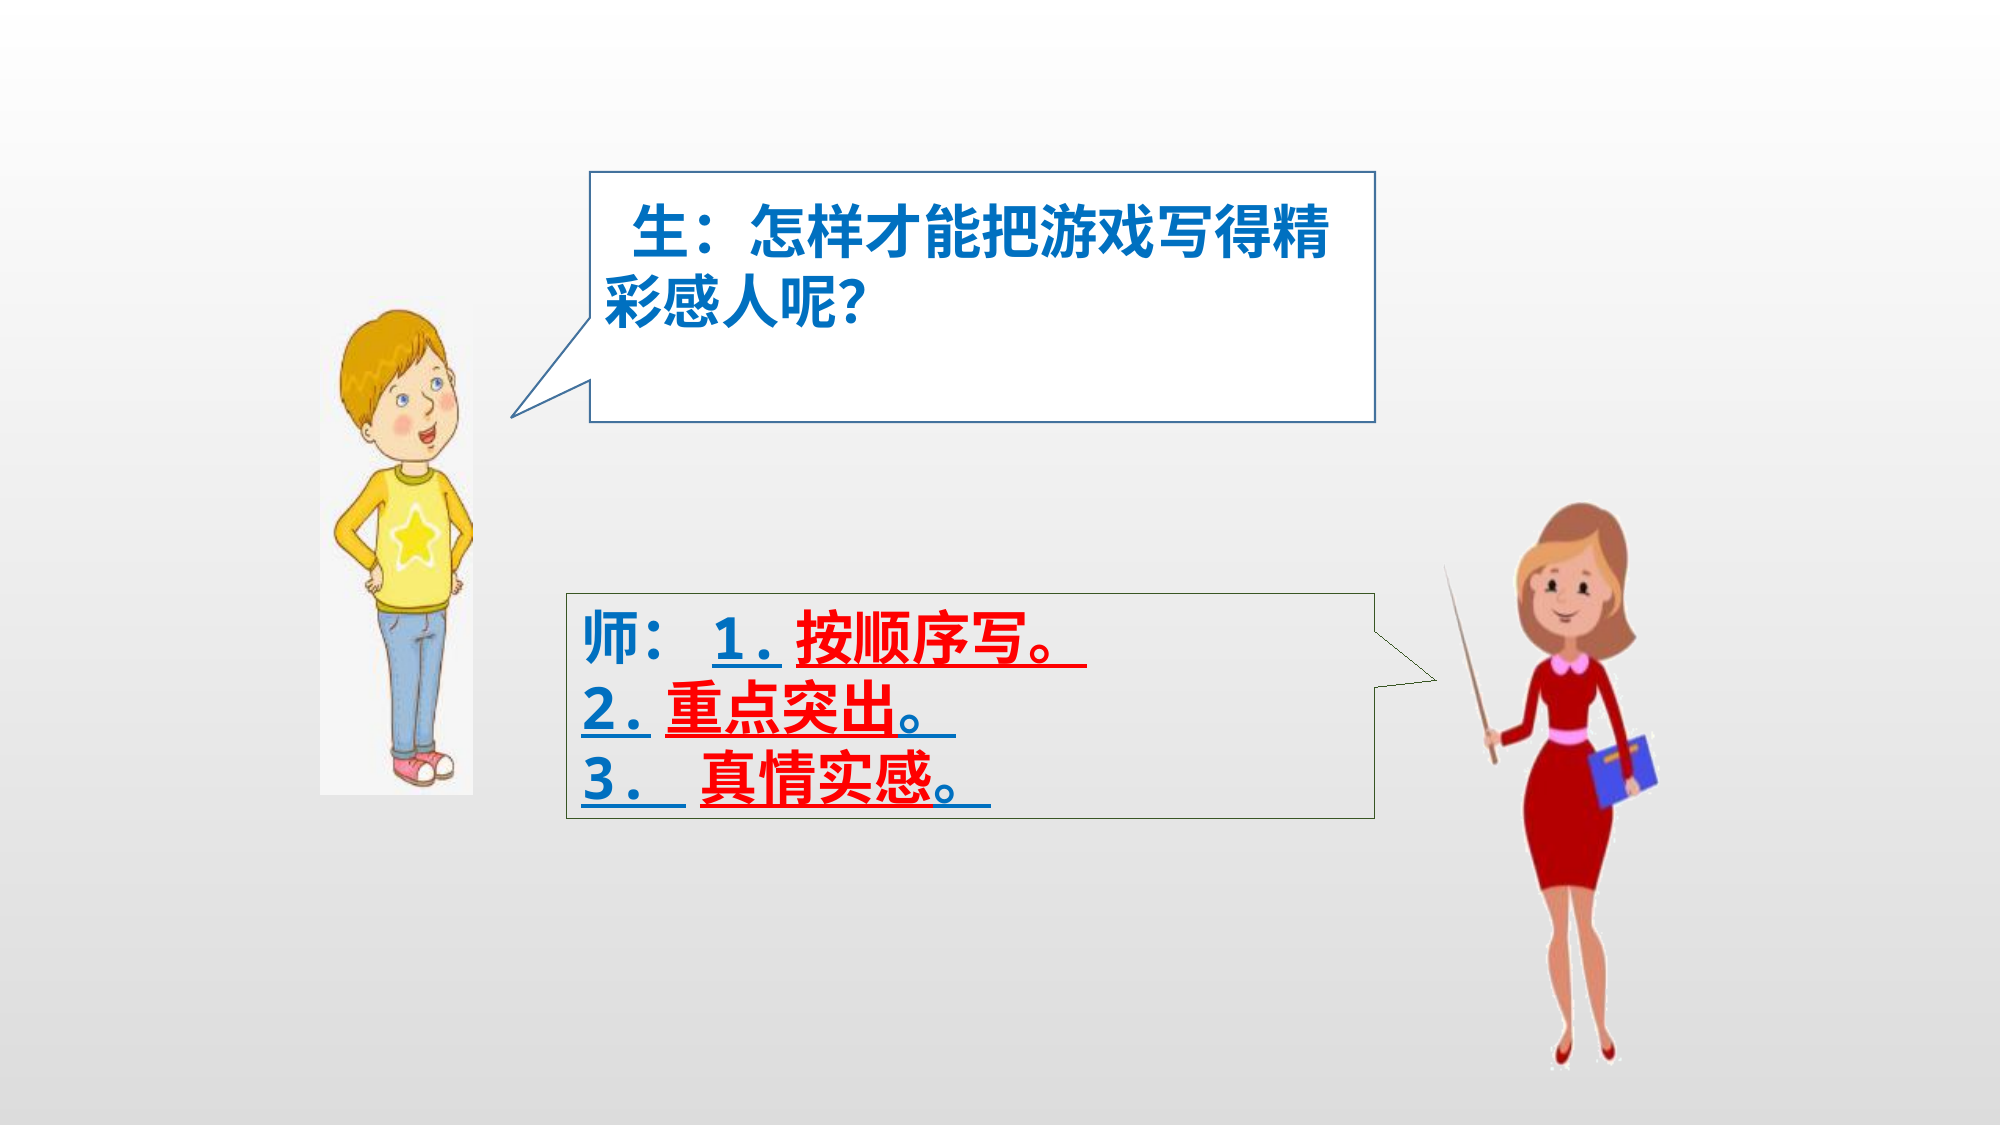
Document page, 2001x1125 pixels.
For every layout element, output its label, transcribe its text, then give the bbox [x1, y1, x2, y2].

text_box 师：1.按顺序写。 2.重点突出。 3. 真情实感。 [566, 593, 1433, 819]
picture [1433, 468, 1680, 1080]
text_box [589, 171, 1375, 423]
picture [320, 296, 473, 795]
